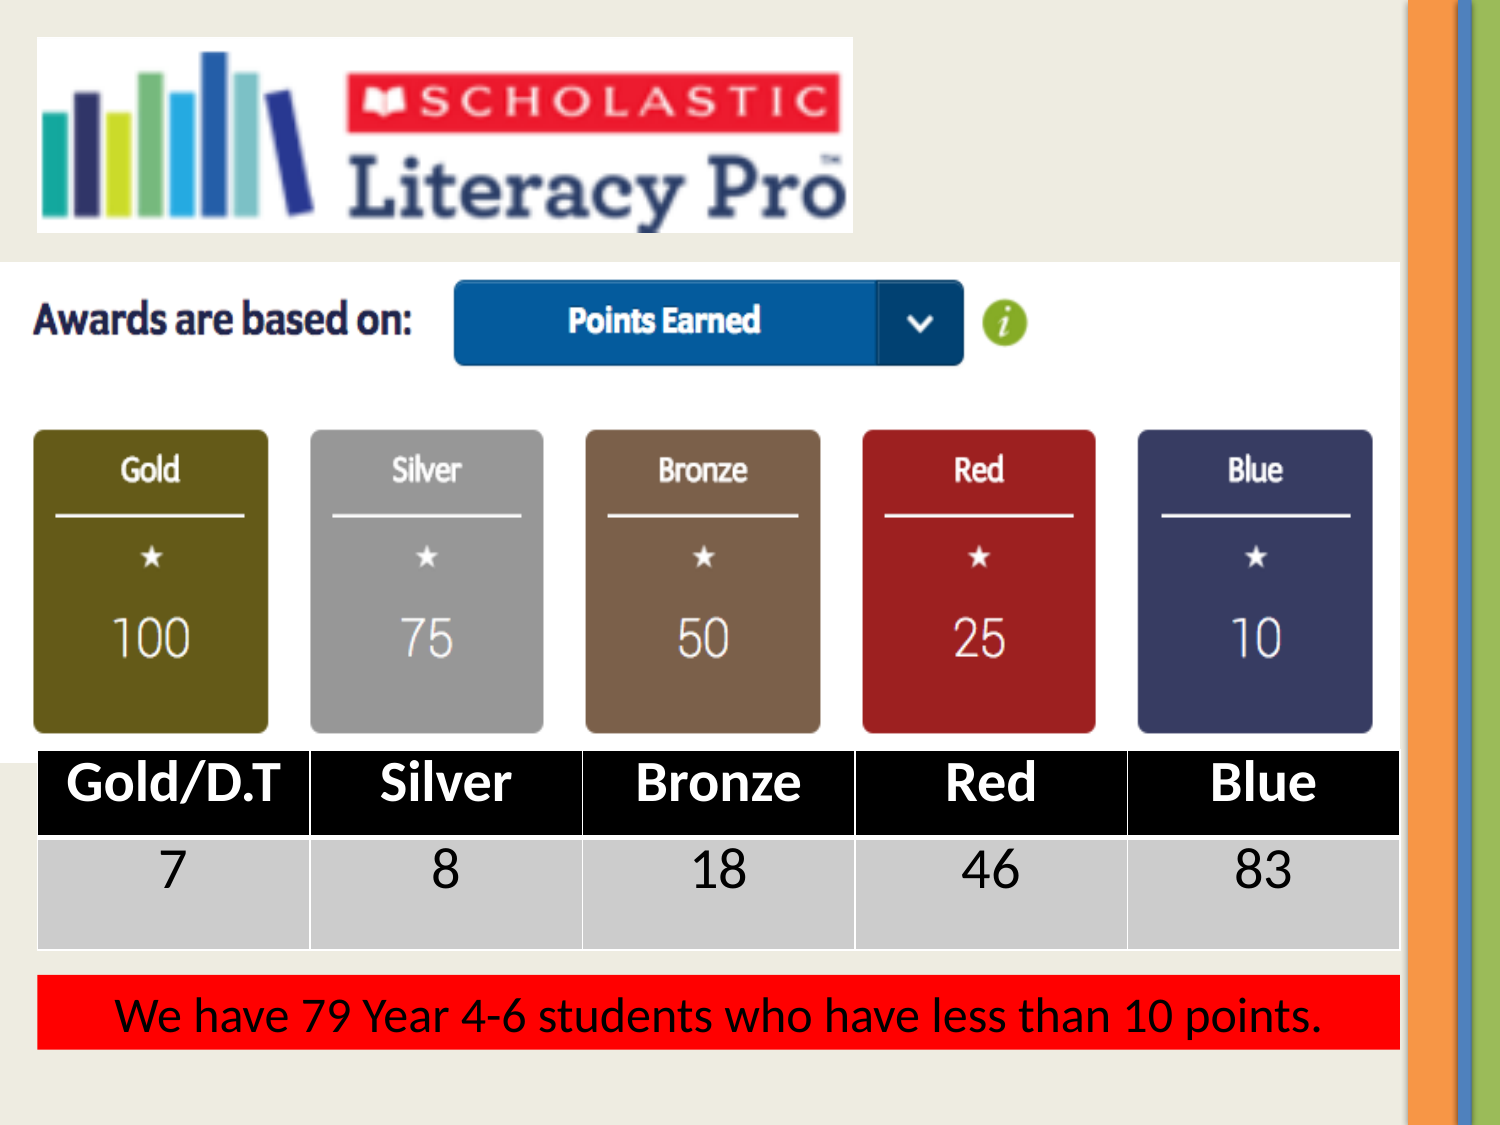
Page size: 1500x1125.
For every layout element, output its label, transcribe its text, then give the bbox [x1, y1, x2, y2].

table_cell 18 [583, 840, 854, 949]
picture [0, 262, 1401, 763]
table_header Blue [1128, 771, 1399, 835]
table_header Bronze [583, 772, 854, 835]
table_header Red [856, 772, 1127, 835]
table_header Silver [311, 772, 582, 835]
text_box We have 79 Year 4-6 students who have less than 10 points. [37, 974, 1400, 1050]
picture [37, 37, 853, 233]
table_header Gold/D.T [38, 772, 309, 835]
table_cell 7 [38, 840, 309, 949]
table_cell 46 [856, 840, 1127, 949]
table_cell 8 [311, 840, 582, 949]
table_cell 83 [1128, 840, 1399, 949]
